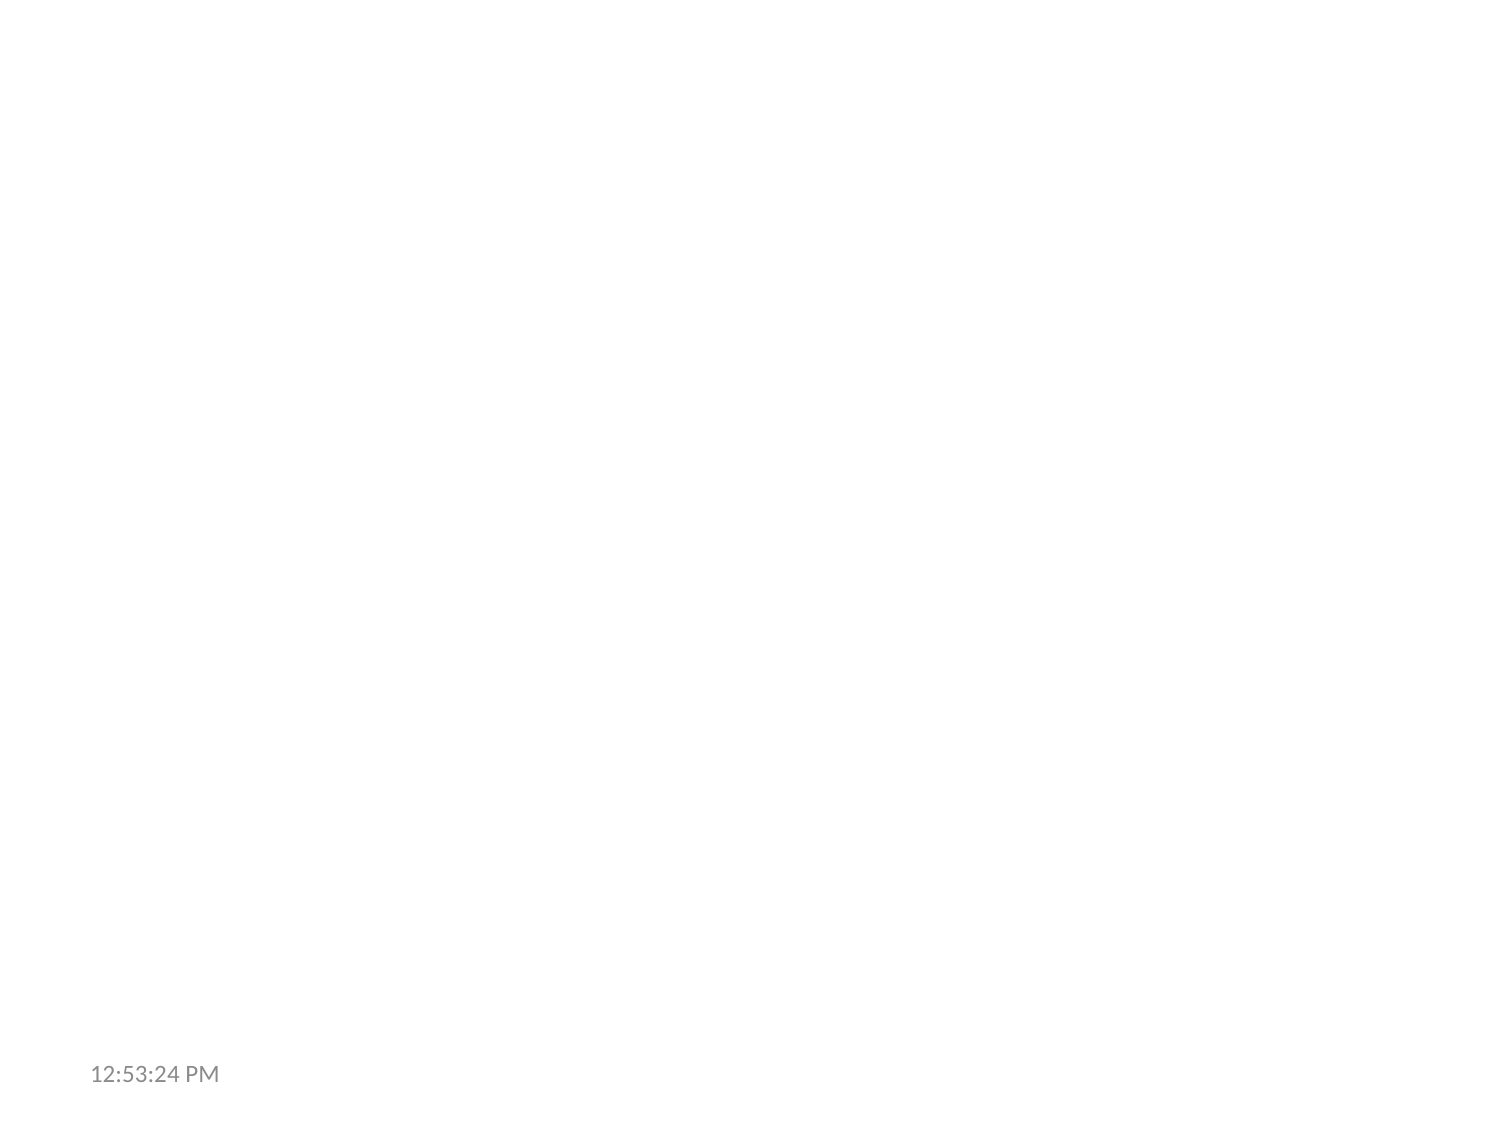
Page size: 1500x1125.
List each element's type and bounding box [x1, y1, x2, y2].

slide_number [75, 1042, 425, 1103]
